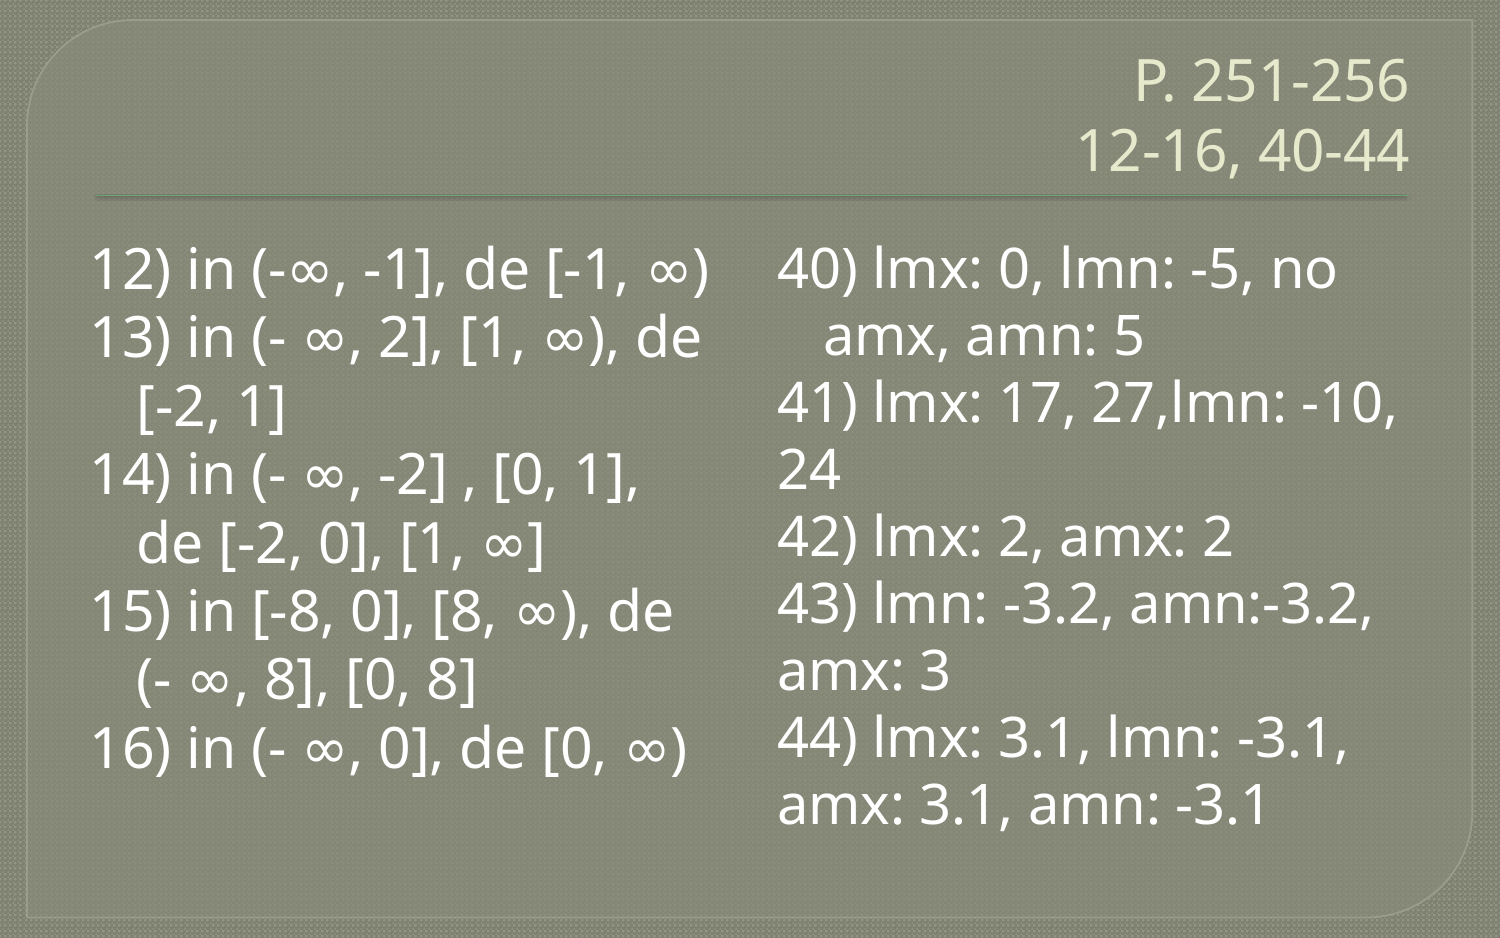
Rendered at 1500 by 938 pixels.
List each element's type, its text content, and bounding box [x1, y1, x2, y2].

list 12) in (-∞, -1], de [-1, ∞) 13) in (- ∞, 2], [1, ∞), de [-2, 1] 14) in (- ∞, -2] , [0, 1], de [-2, 0], [1, ∞] 15) in [-8, 0], [8, ∞), de (- ∞, 8], [0, 8] 16) in (- ∞, 0], de [0, ∞) [75, 225, 738, 844]
title P. 251-256 12-16, 40-44 [75, 34, 1425, 191]
list 40) lmx: 0, lmn: -5, no amx, amn: 5 41) lmx: 17, 27,lmn: -10, 24 42) lmx: 2, amx: 2 43) lmn: -3.2, amn:-3.2, amx: 3 44) lmx: 3.1, lmn: -3.1, amx: 3.1, amn: -3.1 [762, 225, 1425, 844]
